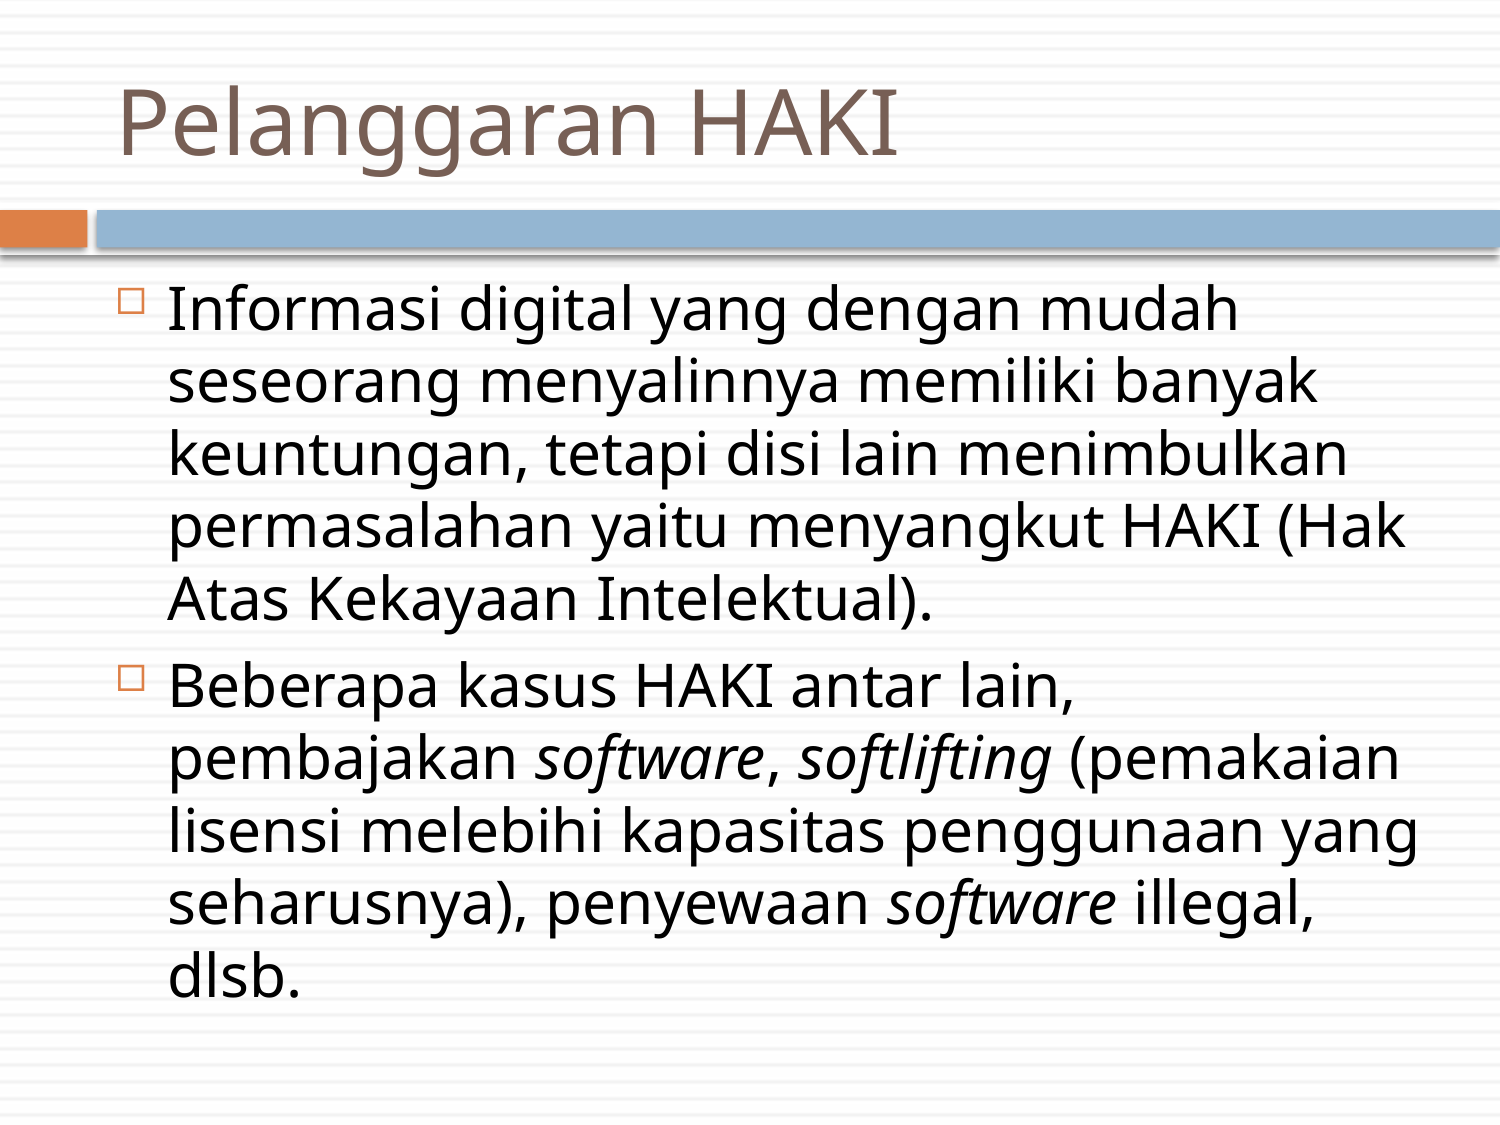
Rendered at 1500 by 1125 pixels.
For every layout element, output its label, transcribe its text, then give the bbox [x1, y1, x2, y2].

list Informasi digital yang dengan mudah seseorang menyalinnya memiliki banyak keuntungan, tetapi disi lain menimbulkan permasalahan yaitu menyangkut HAKI (Hak Atas Kekayaan Intelektual). Beberapa kasus HAKI antar lain, pembajakan software, softlifting (pemakaian lisensi melebihi kapasitas penggunaan yang seharusnya), penyewaan software illegal, dlsb. [100, 262, 1438, 1000]
title Pelanggaran HAKI [100, 37, 1438, 200]
